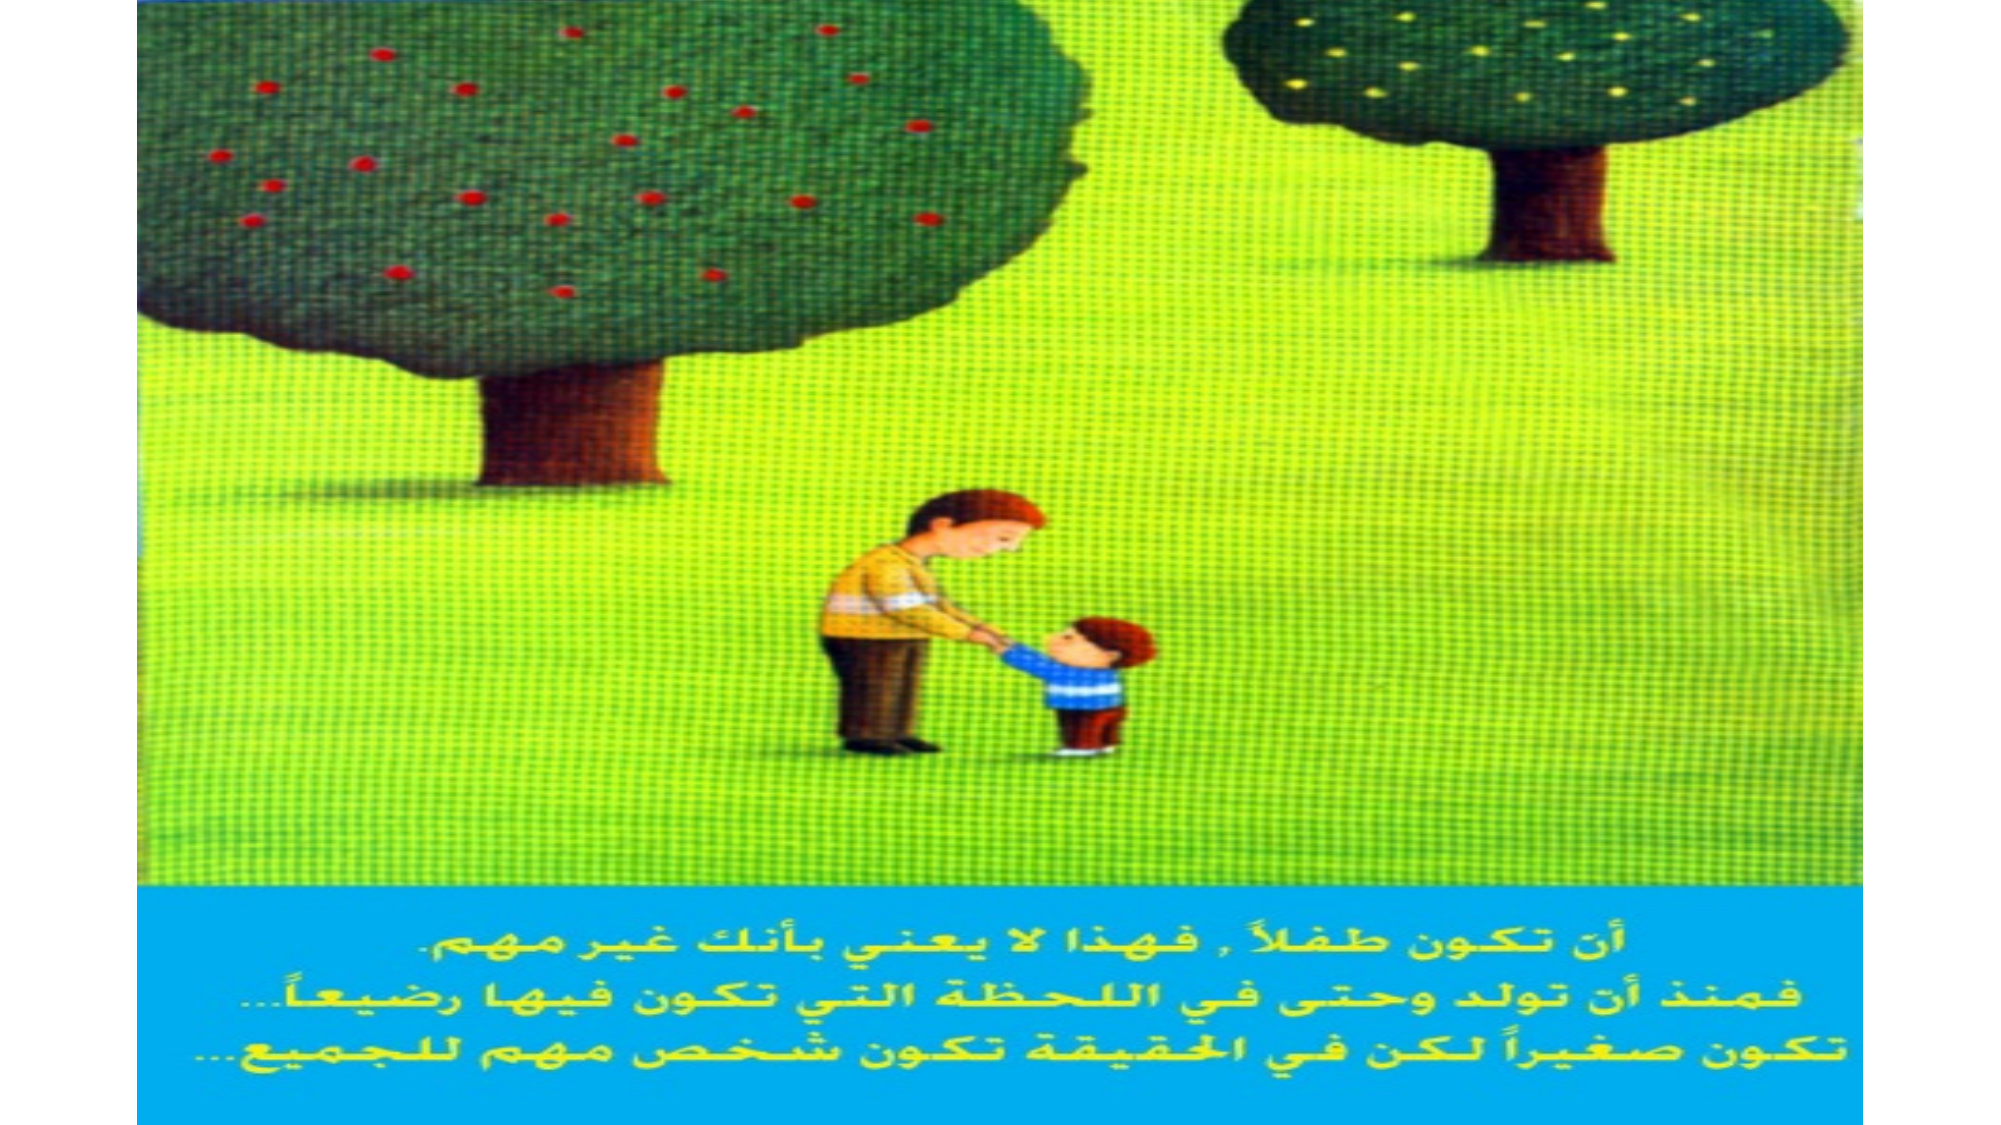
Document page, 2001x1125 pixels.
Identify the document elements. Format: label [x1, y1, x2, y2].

list [137, 0, 1863, 1125]
